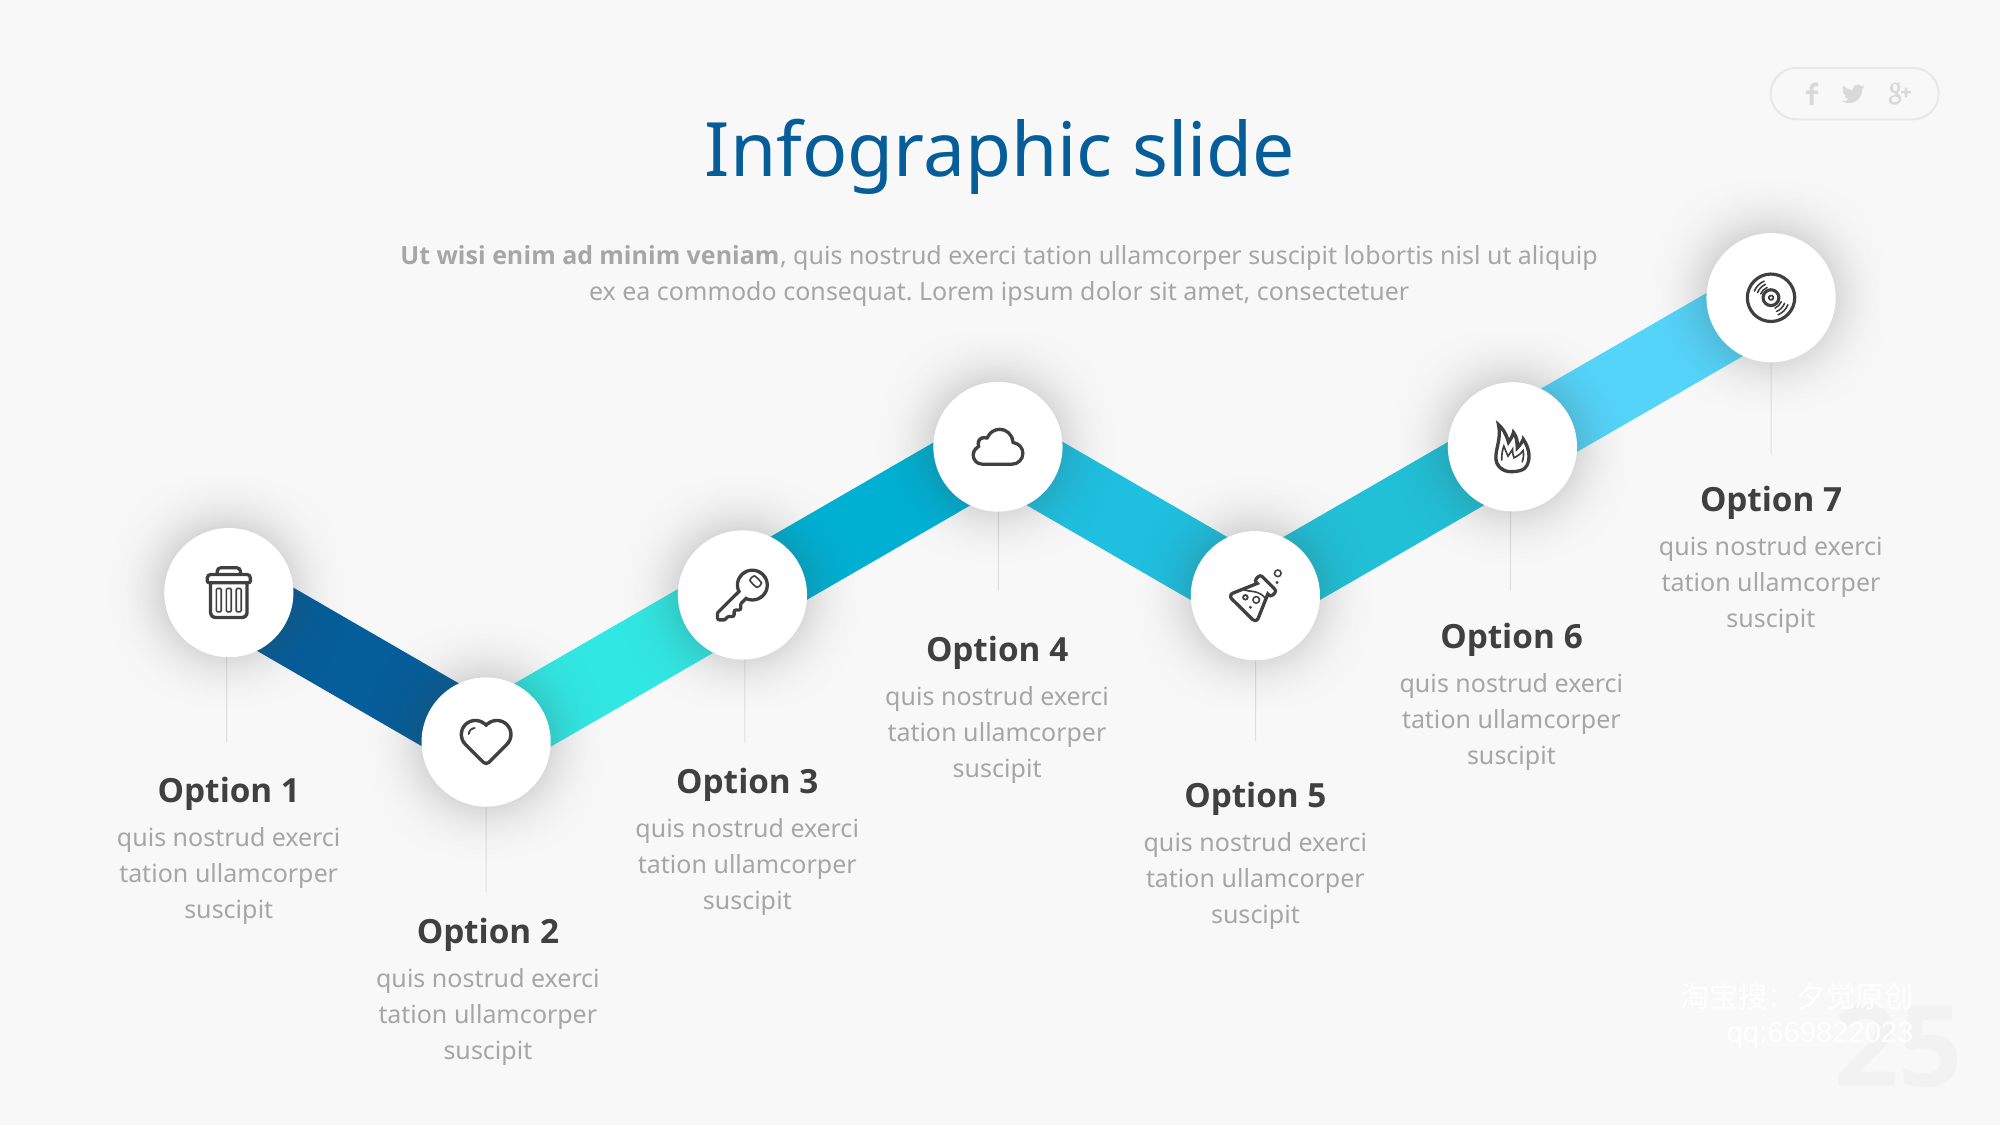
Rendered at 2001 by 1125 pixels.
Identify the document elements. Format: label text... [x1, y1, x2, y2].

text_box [1447, 382, 1578, 512]
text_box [677, 530, 808, 660]
text_box Infographic slide [492, 93, 1508, 199]
text_box [1314, 460, 1453, 583]
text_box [1621, 462, 1921, 606]
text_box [1362, 599, 1661, 743]
text_box Ut wisi enim ad minim veniam, quis nostrud exerci tation ullamcorper suscipit lobortis nisl ut aliquip ex ea commodo consequat. Lorem ipsum dolor sit amet, consectetuer [378, 225, 1622, 313]
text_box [597, 744, 897, 887]
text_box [933, 381, 1063, 512]
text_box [338, 895, 638, 1038]
text_box [1573, 311, 1712, 434]
text_box [802, 461, 939, 581]
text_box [79, 753, 379, 896]
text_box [164, 527, 294, 658]
text_box [287, 604, 427, 727]
text_box [546, 608, 681, 729]
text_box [847, 612, 1147, 755]
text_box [421, 677, 551, 807]
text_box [1706, 233, 1836, 363]
text_box [1058, 459, 1195, 582]
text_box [1190, 531, 1320, 661]
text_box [1106, 758, 1405, 901]
